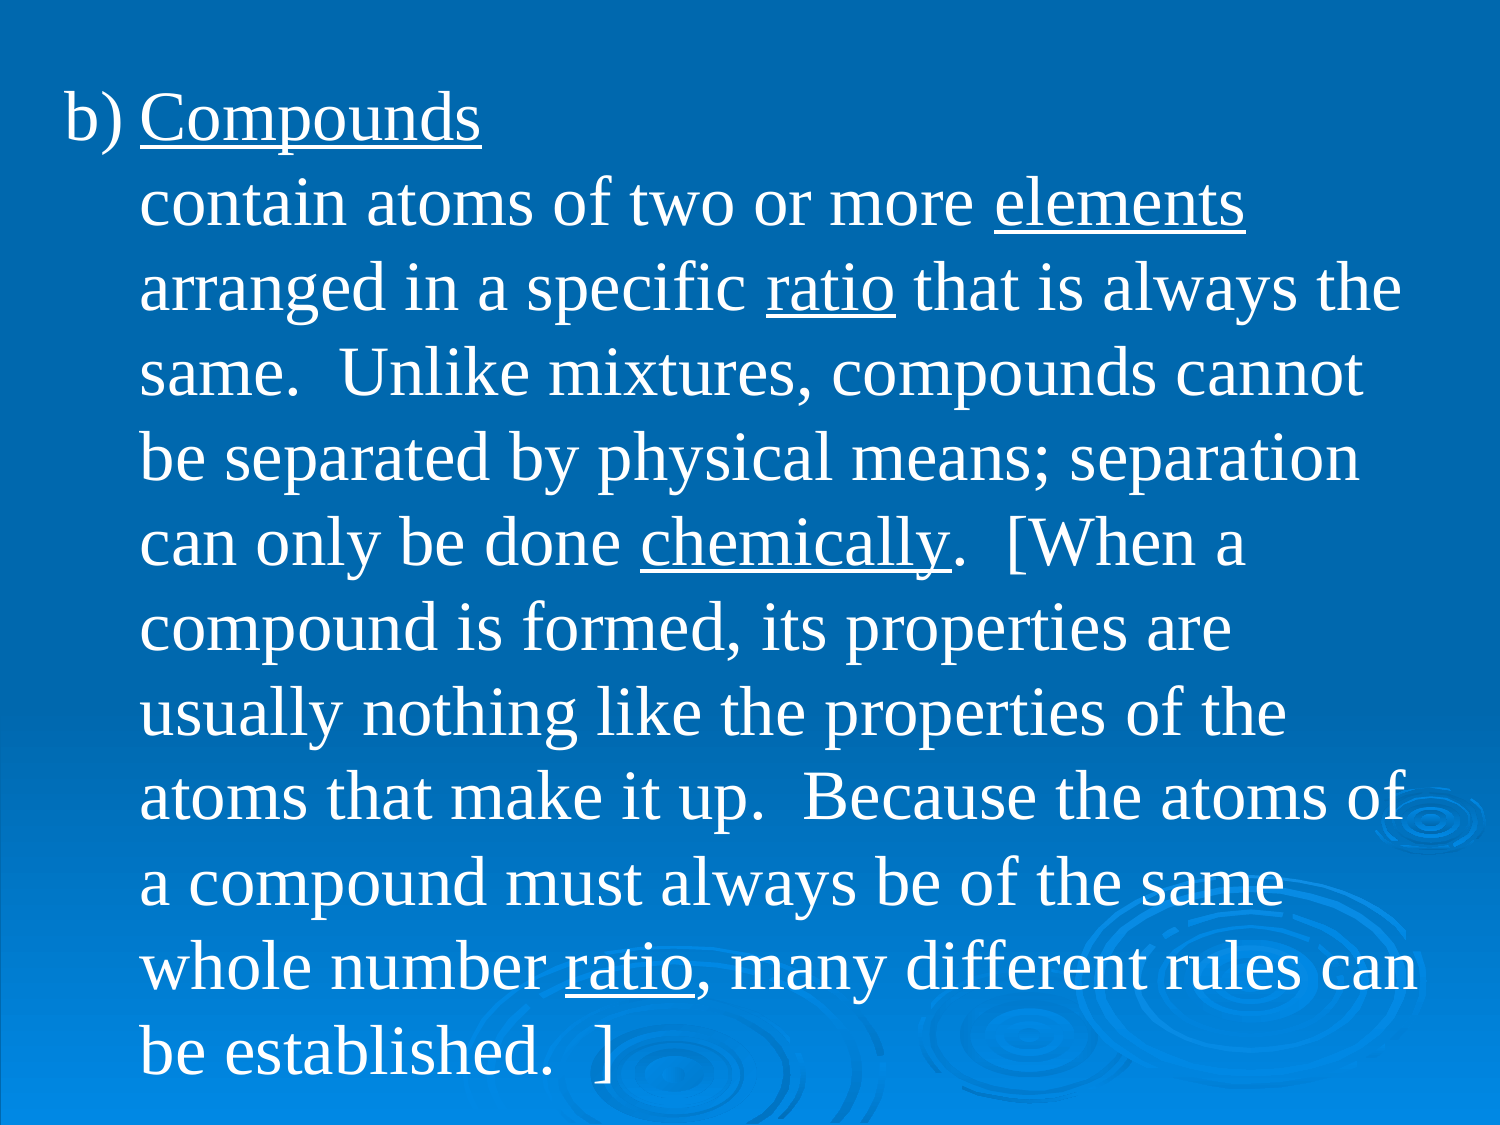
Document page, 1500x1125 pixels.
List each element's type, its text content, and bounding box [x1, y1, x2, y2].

text_box Compounds contain atoms of two or more elements arranged in a specific ratio that is always the same. Unlike mixtures, compounds cannot be separated by physical means; separation can only be done chemically. [When a compound is formed, its properties are usually nothing like the properties of the atoms that make it up. Because the atoms of a compound must always be of the same whole number ratio, many different rules can be established. ] [50, 62, 1450, 1097]
